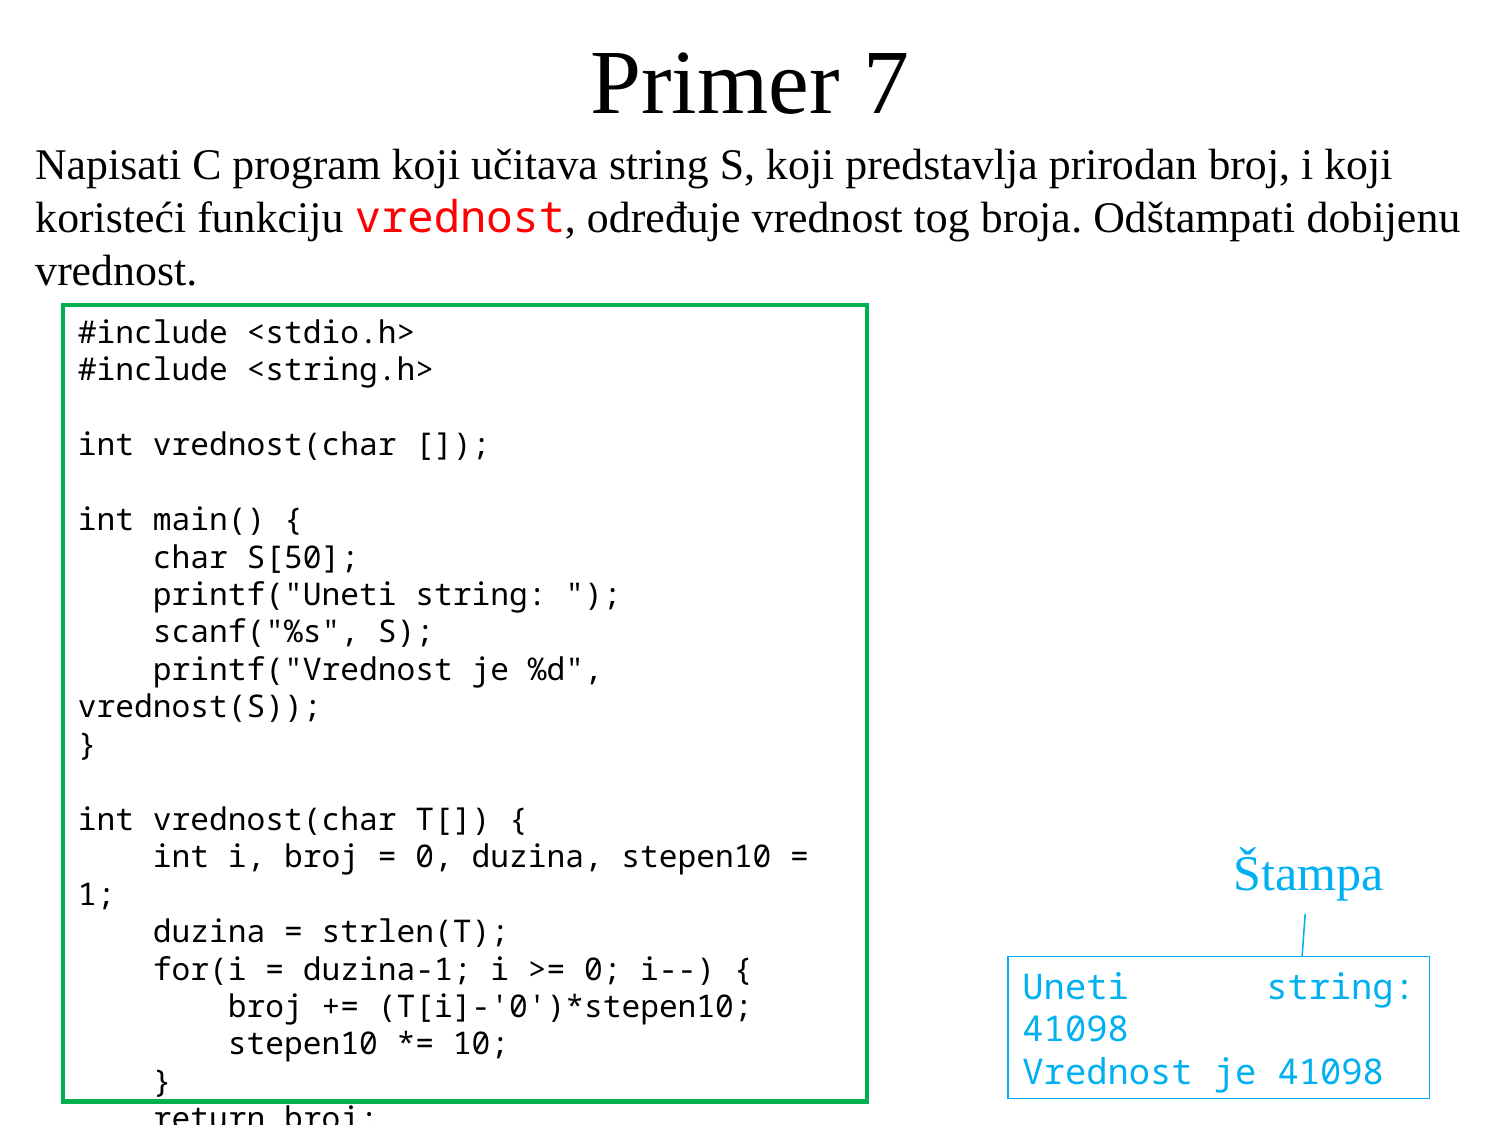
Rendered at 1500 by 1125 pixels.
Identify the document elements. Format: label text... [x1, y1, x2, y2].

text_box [1300, 913, 1306, 976]
list #include <stdio.h> #include <string.h> int vrednost(char []); int main() { char S[50]; printf("Uneti string: "); scanf("%s", S); printf("Vrednost je %d", vrednost(S)); } int vrednost(char T[]) { int i, broj = 0, duzina, stepen10 = 1; duzina = strlen(T); for(i = duzina-1; i >= 0; i--) { broj += (T[i]-'0')*stepen10; stepen10 *= 10; } return broj; } [63, 305, 868, 1102]
text_box Napisati C program koji učitava string S, koji predstavlja prirodan broj, i koji koristeći funkciju vrednost, određuje vrednost tog broja. Odštampati dobijenu vrednost. [29, 128, 1483, 305]
title Primer 7 [112, 0, 1388, 128]
text_box Štampa [1218, 832, 1409, 908]
text_box Uneti string: 41098 Vrednost je 41098 [1007, 956, 1430, 1099]
